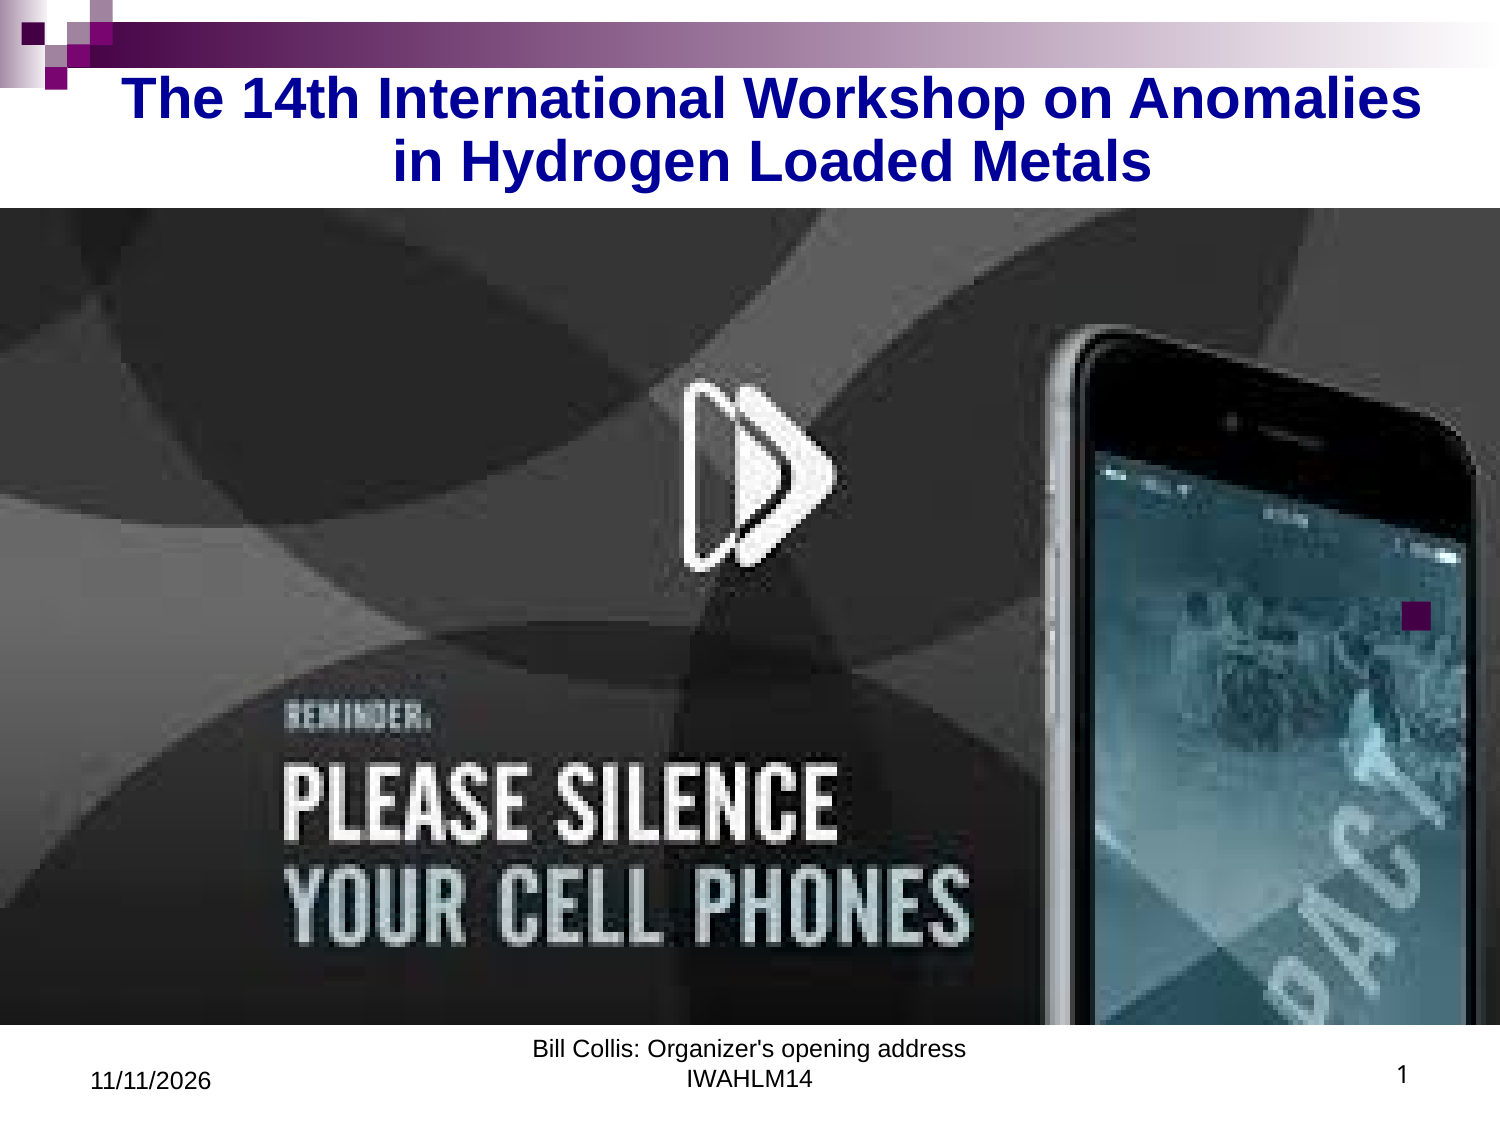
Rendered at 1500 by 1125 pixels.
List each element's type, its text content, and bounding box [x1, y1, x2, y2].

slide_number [75, 1033, 425, 1103]
title The 14th International Workshop on Anomalies in Hydrogen Loaded Metals [75, 31, 1471, 206]
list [0, 207, 1500, 1025]
slide_number 1 [1074, 1033, 1425, 1100]
footer Bill Collis: Organizer's opening address IWAHLM14 [512, 1033, 988, 1100]
